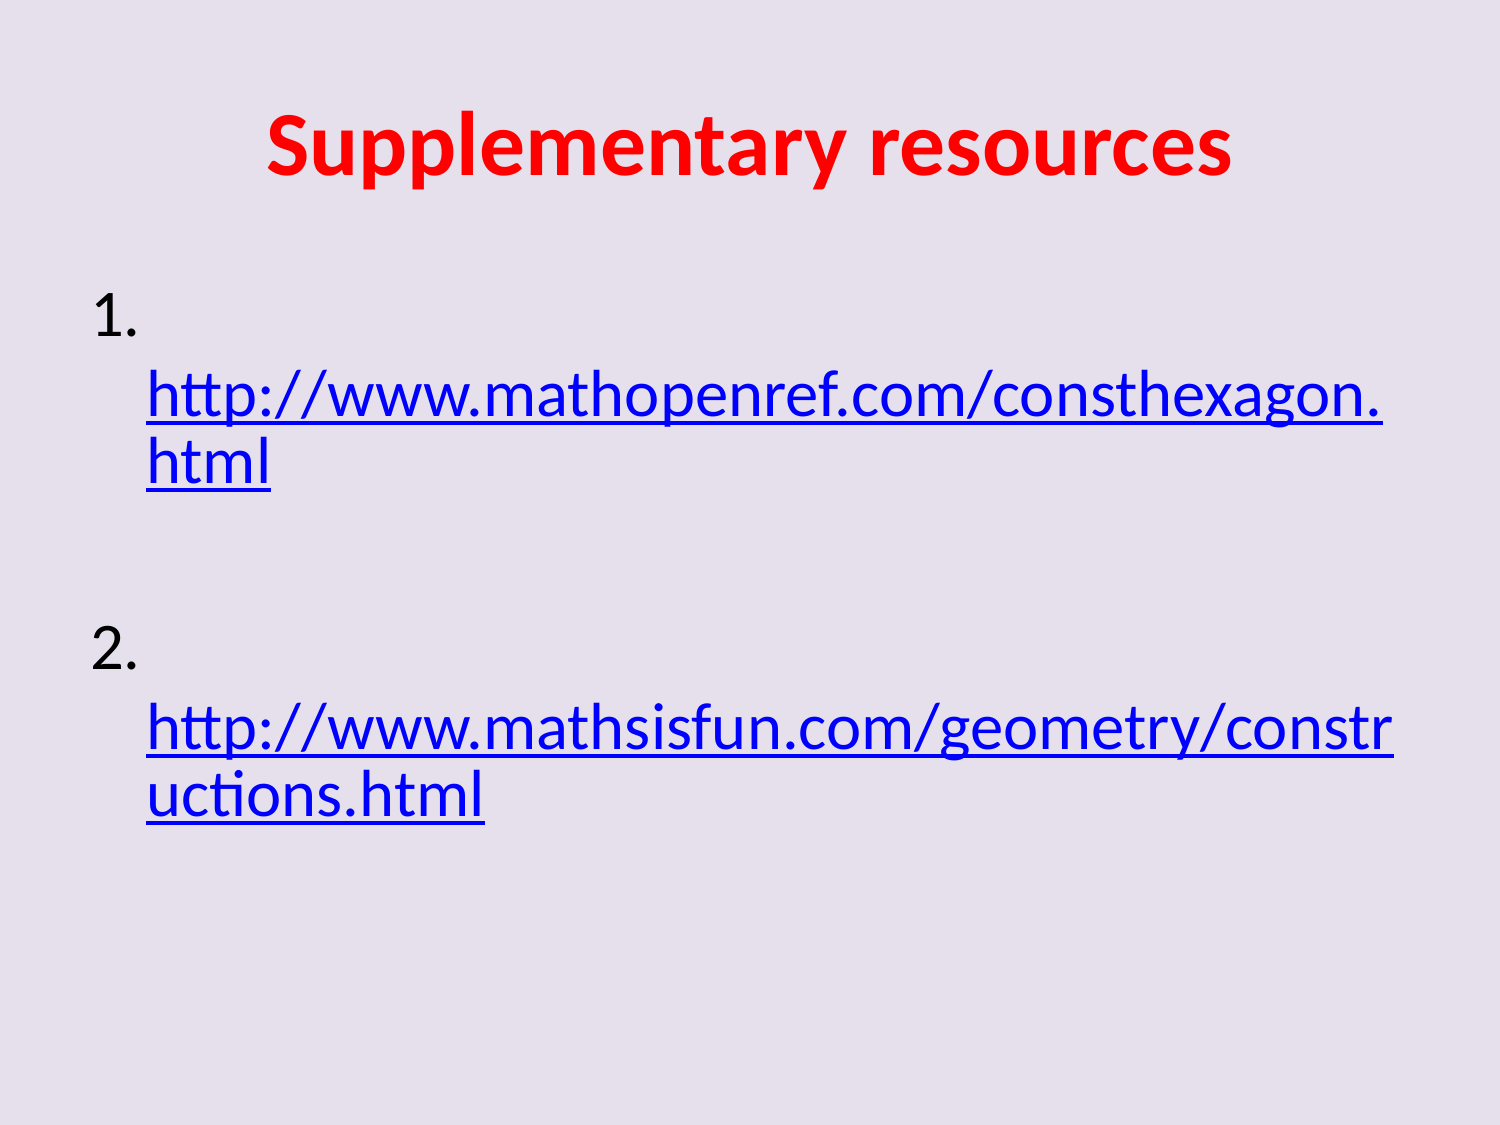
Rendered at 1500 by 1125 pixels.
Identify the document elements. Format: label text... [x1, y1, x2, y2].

title Supplementary resources [75, 45, 1425, 233]
list 1. http://www.mathopenref.com/consthexagon.html 2. http://www.mathsisfun.com/geometry/constructions.html [75, 262, 1425, 1005]
